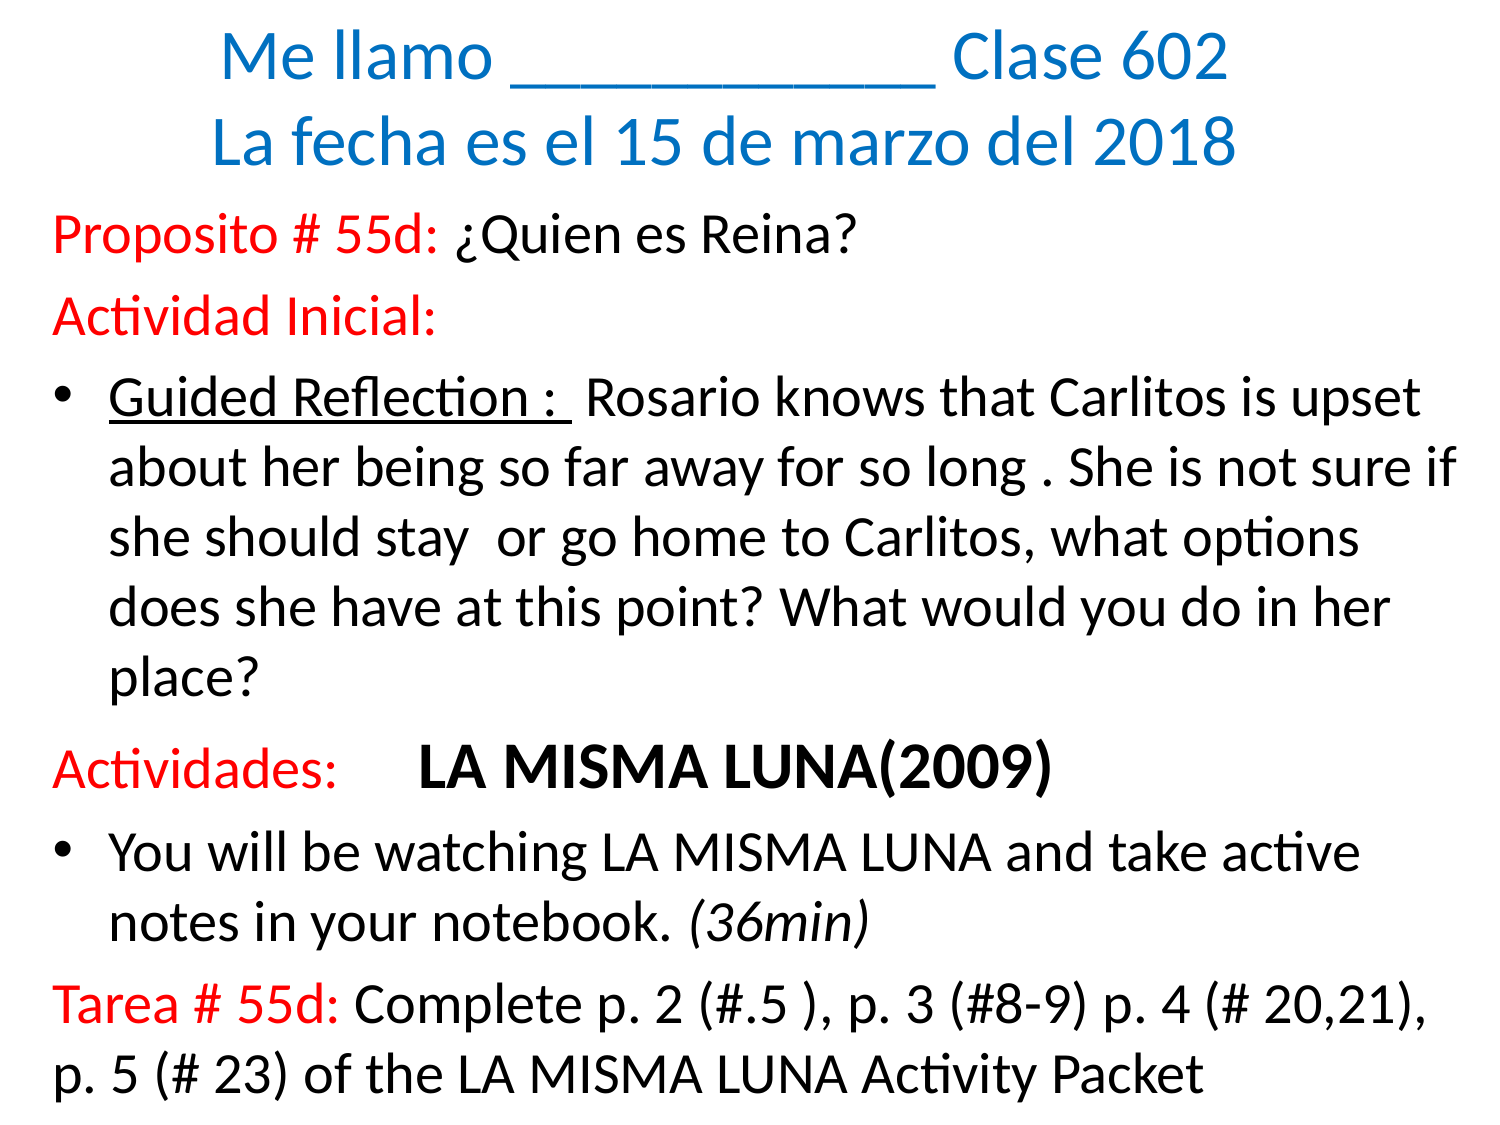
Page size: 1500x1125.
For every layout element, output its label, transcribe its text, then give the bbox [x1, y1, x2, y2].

list Proposito # 55d: ¿Quien es Reina? Actividad Inicial: Guided Reflection : Rosario knows that Carlitos is upset about her being so far away for so long . She is not sure if she should stay or go home to Carlitos, what options does she have at this point? What would you do in her place? Actividades: LA MISMA LUNA(2009) You will be watching LA MISMA LUNA and take active notes in your notebook. (36min) Tarea # 55d: Complete p. 2 (#.5 ), p. 3 (#8-9) p. 4 (# 20,21), p. 5 (# 23) of the LA MISMA LUNA Activity Packet [37, 187, 1475, 950]
title Me llamo ____________ Clase 602 La fecha es el 15 de marzo del 2018 [50, 0, 1400, 188]
